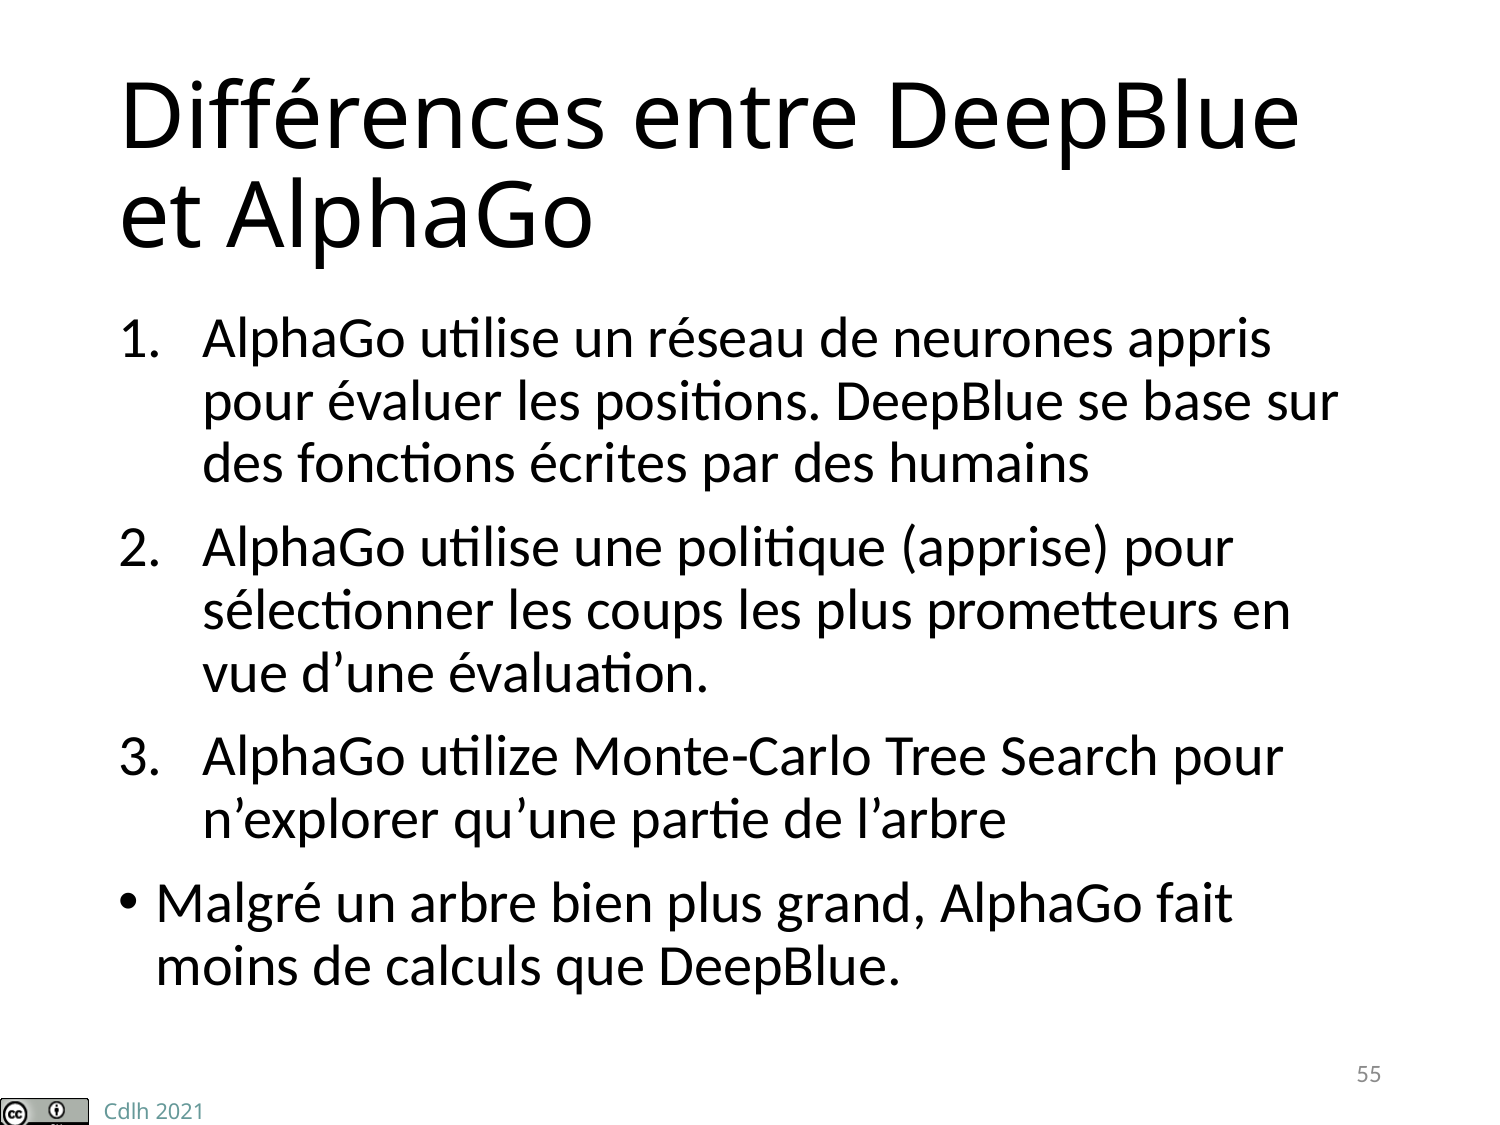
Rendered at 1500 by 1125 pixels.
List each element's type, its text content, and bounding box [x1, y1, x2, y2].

list AlphaGo utilise un réseau de neurones appris pour évaluer les positions. DeepBlue se base sur des fonctions écrites par des humains AlphaGo utilise une politique (apprise) pour sélectionner les coups les plus prometteurs en vue d’une évaluation. AlphaGo utilize Monte-Carlo Tree Search pour n’explorer qu’une partie de l’arbre Malgré un arbre bien plus grand, AlphaGo fait moins de calculs que DeepBlue. [103, 299, 1397, 1014]
slide_number 55 [1059, 1042, 1397, 1103]
picture [0, 1098, 89, 1125]
title Différences entre DeepBlue et AlphaGo [103, 59, 1397, 278]
